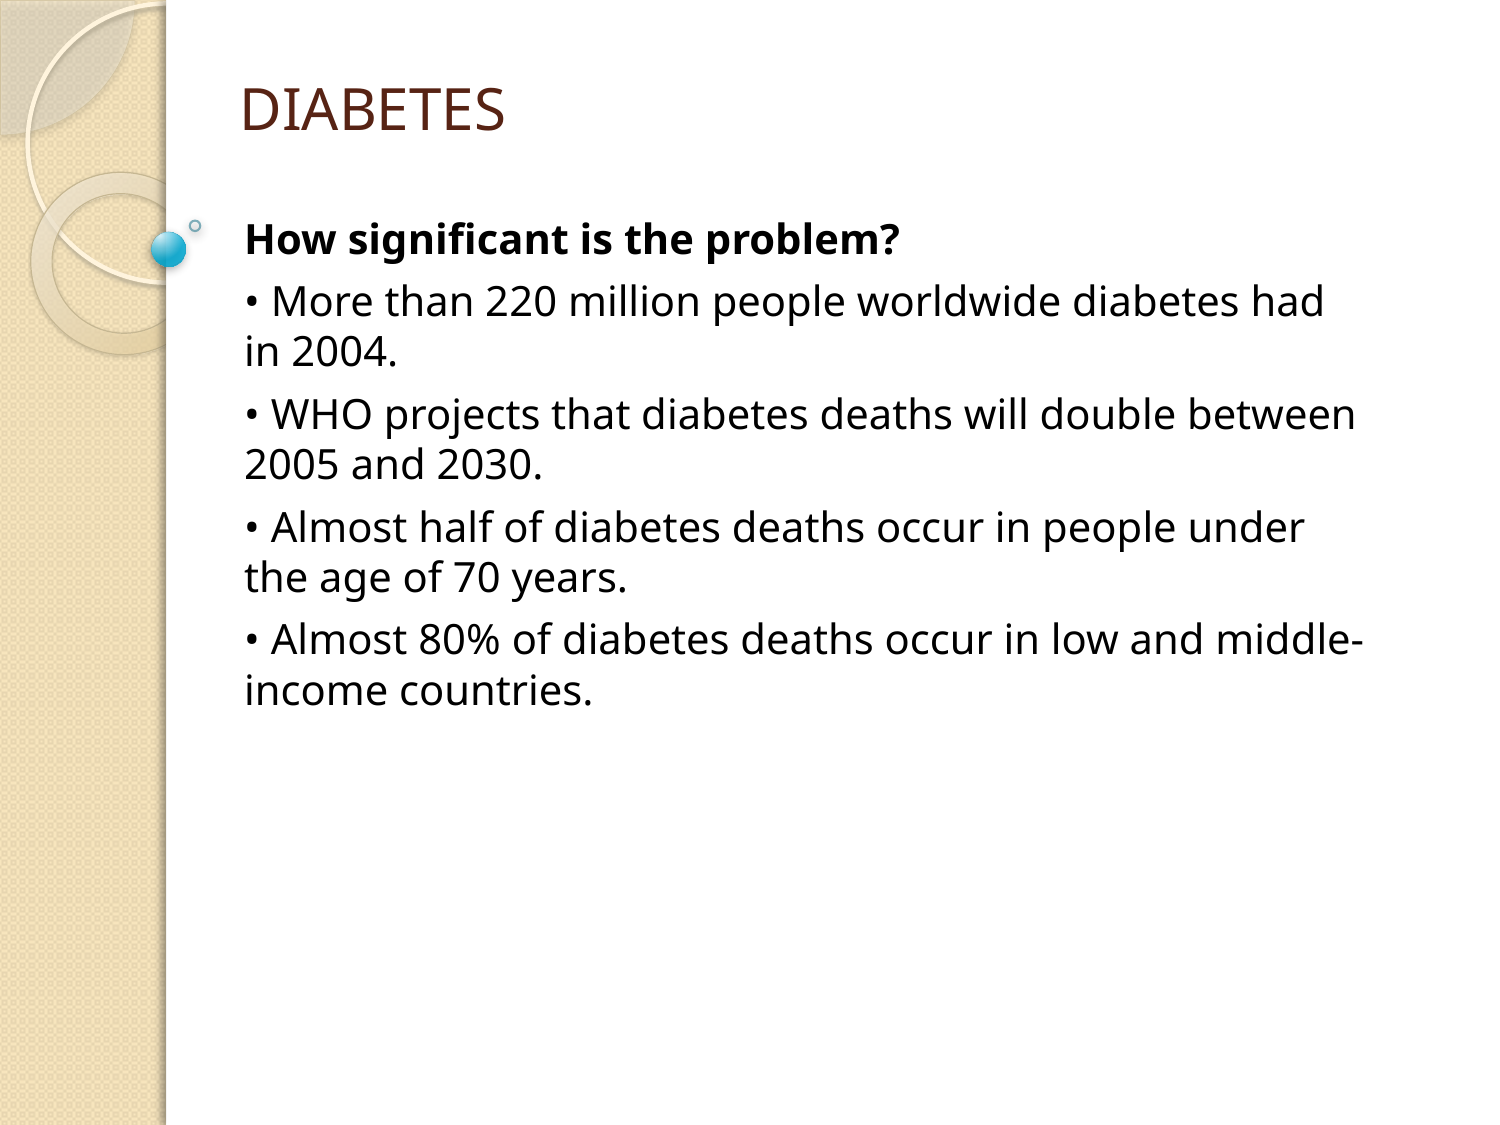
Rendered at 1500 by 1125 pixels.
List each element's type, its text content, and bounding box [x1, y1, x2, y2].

subtitle How significant is the problem? • More than 220 million people worldwide diabetes had in 2004. • WHO projects that diabetes deaths will double between 2005 and 2030. • Almost half of diabetes deaths occur in people under the age of 70 years. • Almost 80% of diabetes deaths occur in low and middle-income countries. [225, 212, 1388, 1038]
title DIABETES [225, 62, 1388, 150]
